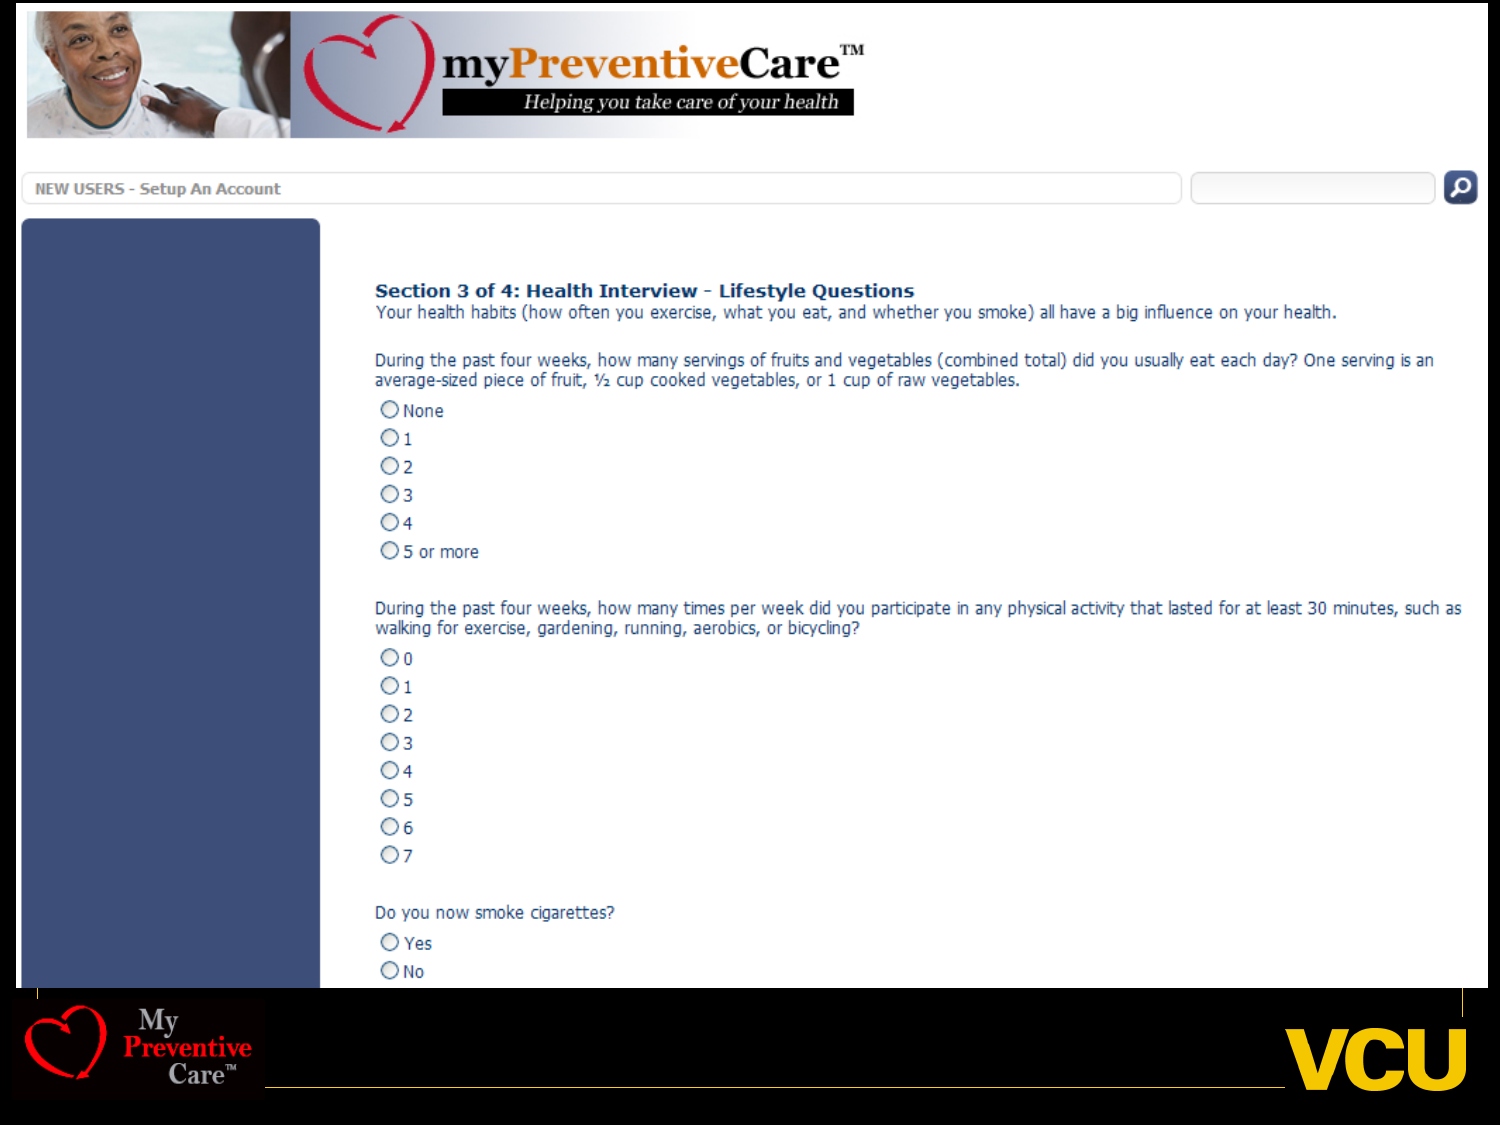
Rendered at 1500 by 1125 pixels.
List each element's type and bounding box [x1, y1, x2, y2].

picture [1285, 1017, 1474, 1091]
picture [16, 3, 1488, 988]
picture [12, 999, 265, 1100]
